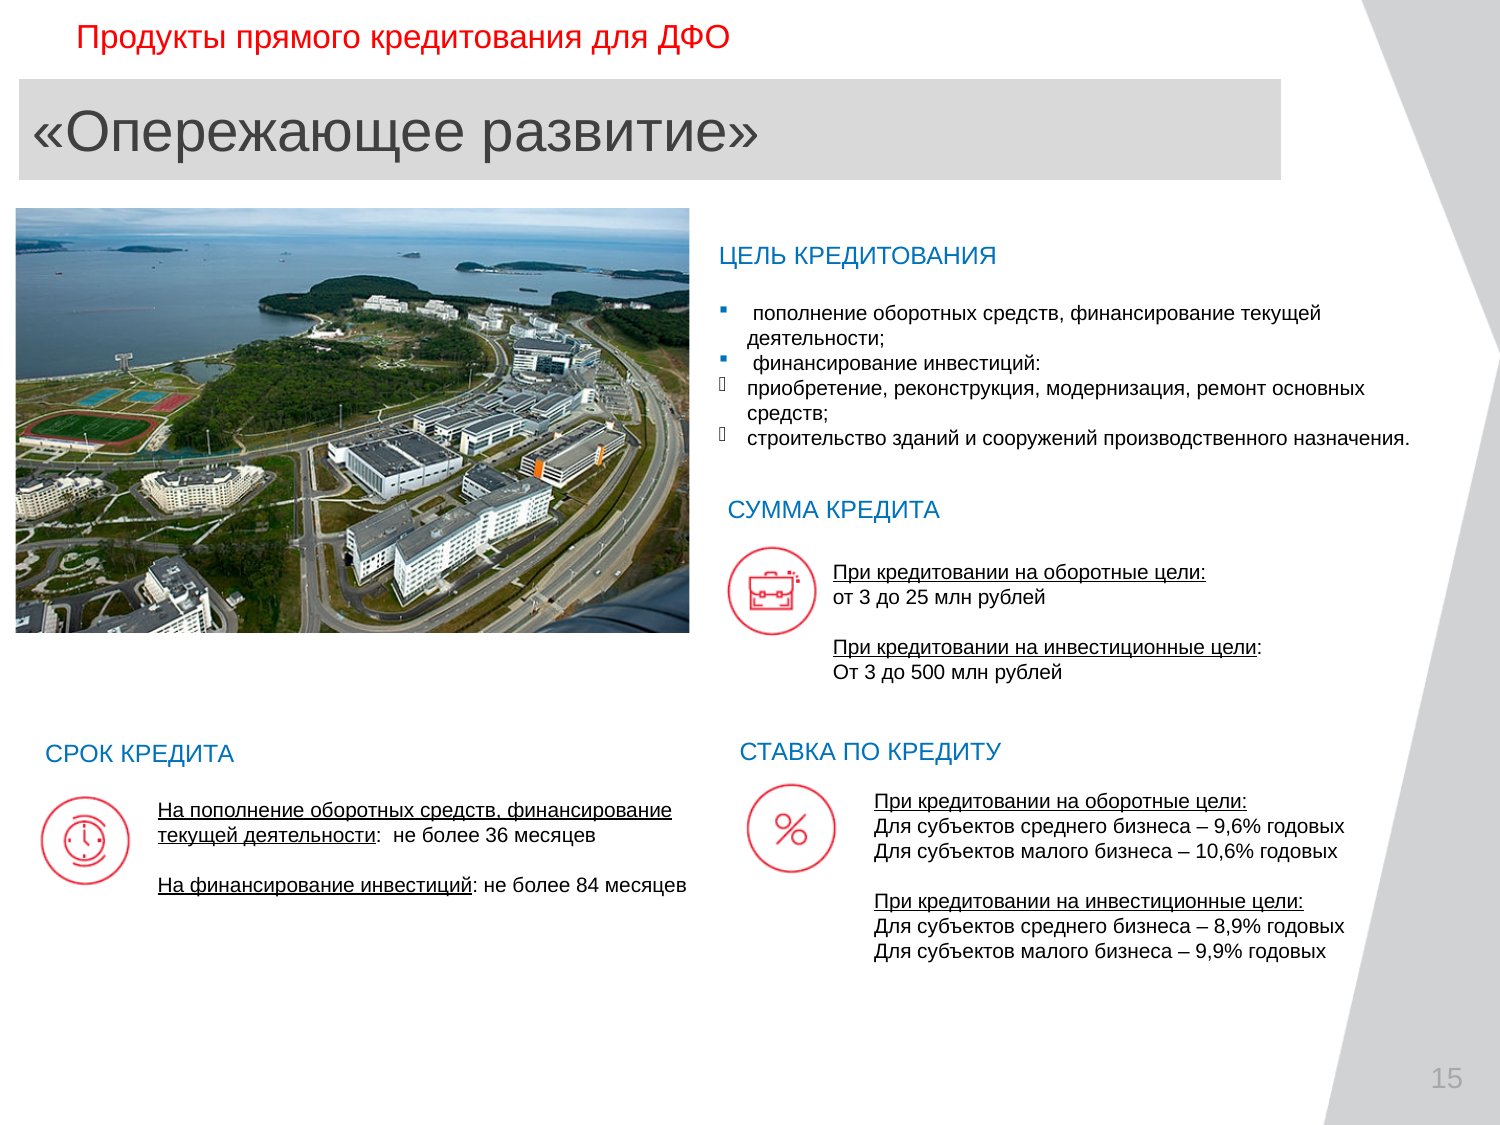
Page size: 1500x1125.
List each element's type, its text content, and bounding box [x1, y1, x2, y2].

table_header «Опережающее развитие» [19, 79, 1281, 180]
text_box ЦЕЛЬ КРЕДИТОВАНИЯ пополнение оборотных средств, финансирование текущей деятельности; финансирование инвестиций: приобретение, реконструкция, модернизация, ремонт основных средств; строительство зданий и сооружений производственного назначения. [704, 232, 1447, 507]
text_box При кредитовании на оборотные цели: от 3 до 25 млн рублей При кредитовании на инвестиционные цели: От 3 до 500 млн рублей [818, 551, 1341, 691]
text_box На пополнение оборотных средств, финансирование текущей деятельности: не более 36 месяцев На финансирование инвестиций: не более 84 месяцев [143, 788, 771, 904]
text_box СУММА КРЕДИТА [713, 486, 956, 532]
picture [0, 0, 1500, 1125]
text_box СТАВКА ПО КРЕДИТУ [724, 727, 1017, 773]
text_box При кредитовании на оборотные цели: Для субъектов среднего бизнеса – 9,6% годовых Для субъектов малого бизнеса – 10,6% годовых При кредитовании на инвестиционные цели: Для субъектов среднего бизнеса – 8,9% годовых Для субъектов малого бизнеса – 9,9% годовых [859, 780, 1360, 996]
text_box СРОК КРЕДИТА [30, 729, 250, 775]
slide_number 15 [1128, 1046, 1478, 1107]
title Продукты прямого кредитования для ДФО [61, 7, 1115, 77]
